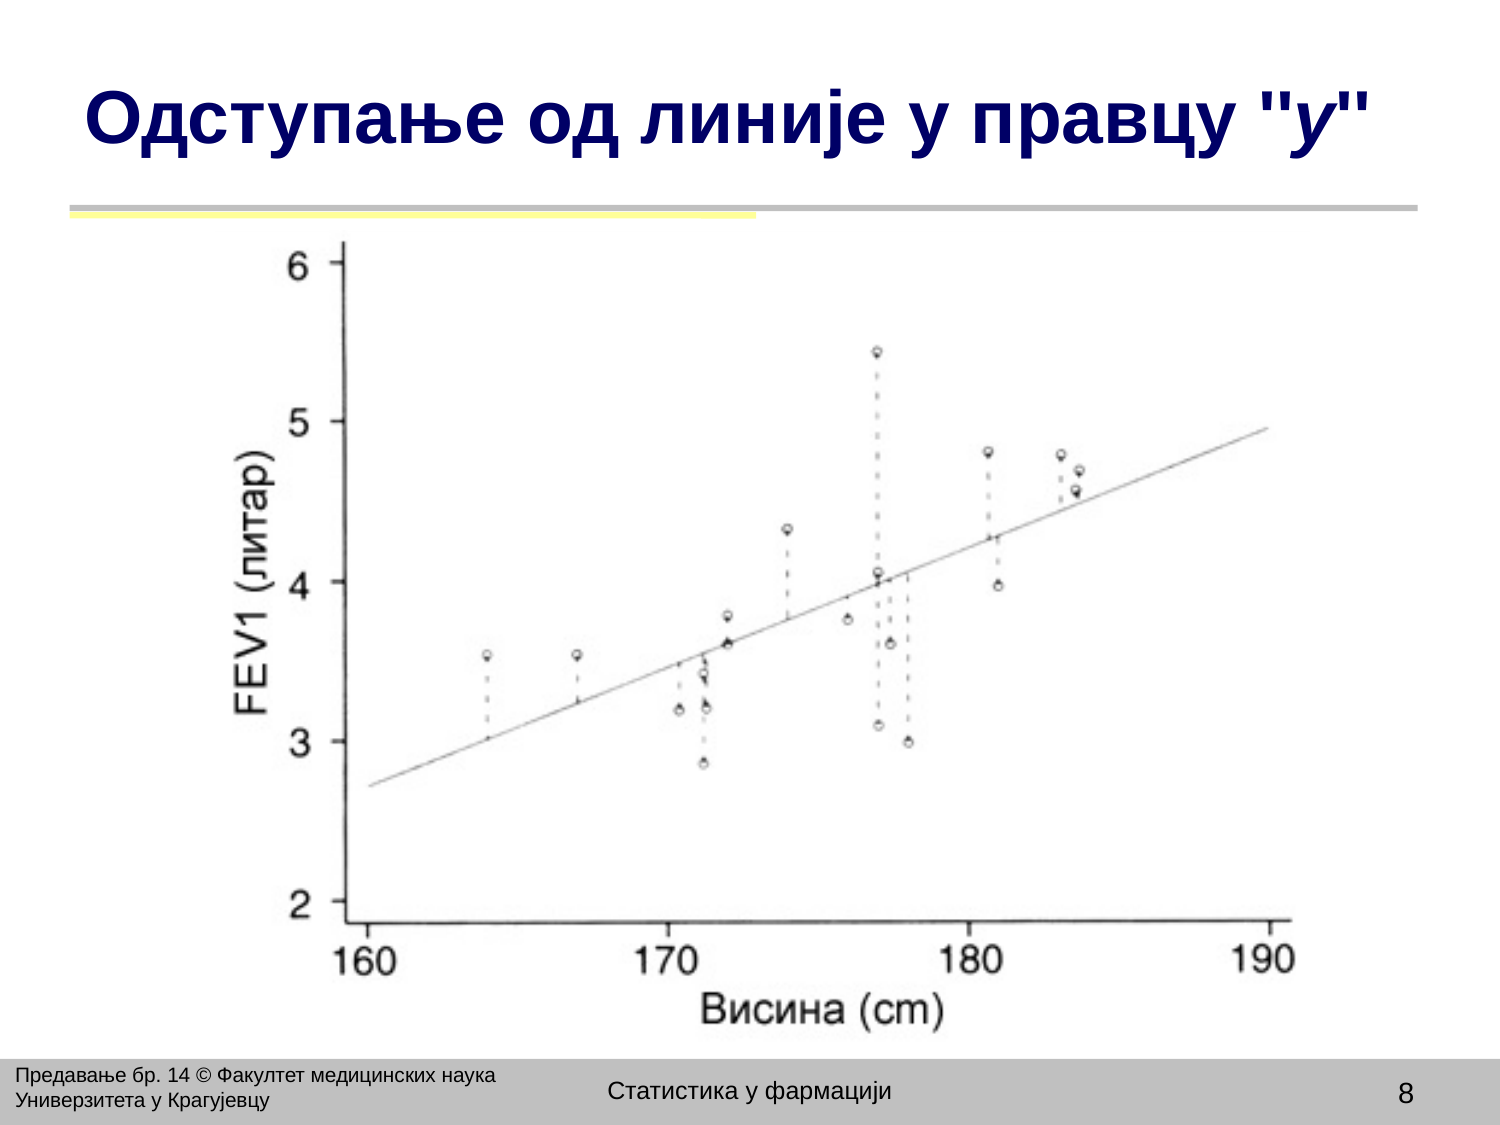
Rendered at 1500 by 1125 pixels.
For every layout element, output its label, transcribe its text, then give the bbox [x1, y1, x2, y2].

slide_number Предавање бр. 14 © Факултет медицинских наука Универзитета у Крагујевцу [0, 1053, 622, 1108]
footer Статистика у фармацији [512, 1066, 988, 1125]
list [215, 230, 1311, 1046]
slide_number 8 [1079, 1066, 1430, 1125]
title Одступање од линије у правцу ''y'' [69, 19, 1426, 208]
